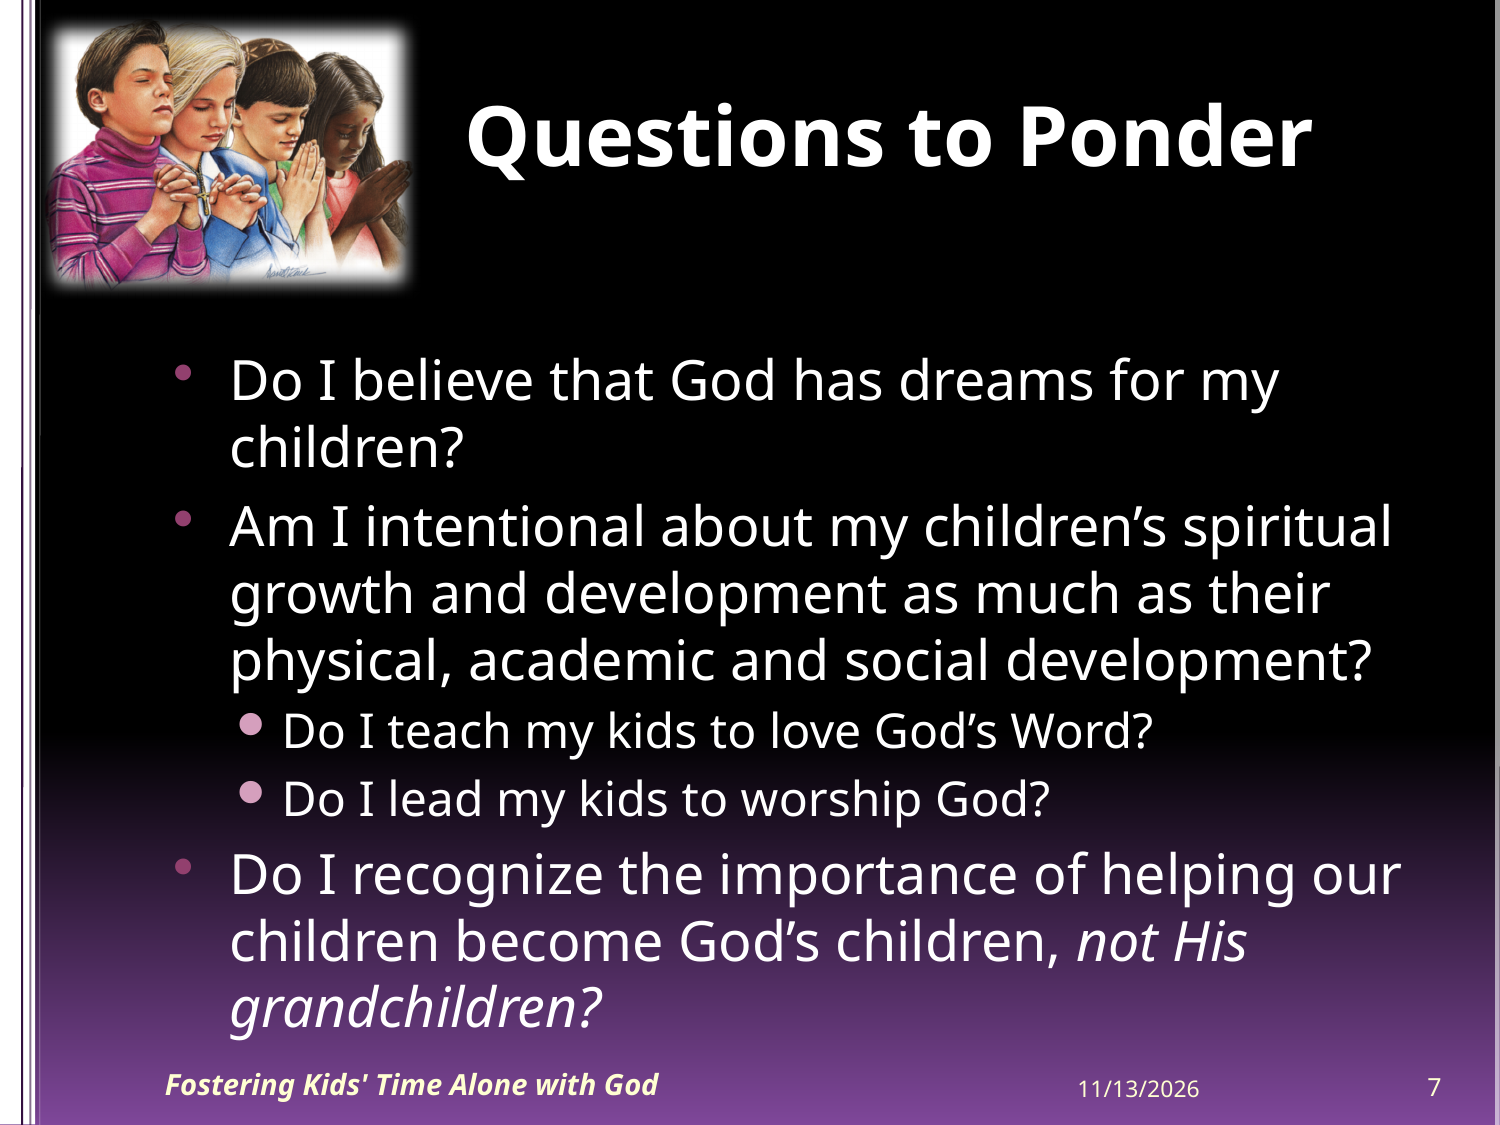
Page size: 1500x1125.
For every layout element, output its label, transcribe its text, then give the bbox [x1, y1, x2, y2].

slide_number 7 [1412, 1053, 1488, 1114]
list Do I believe that God has dreams for my children? Am I intentional about my children’s spiritual growth and development as much as their physical, academic and social development? Do I teach my kids to love God’s Word? Do I lead my kids to worship God? Do I recognize the importance of helping our children become God’s children, not His grandchildren? [150, 337, 1425, 1053]
footer Fostering Kids' Time Alone with God [150, 1053, 1063, 1114]
picture [48, 23, 411, 289]
title Questions to Ponder [450, 37, 1450, 229]
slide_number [1063, 1053, 1412, 1114]
